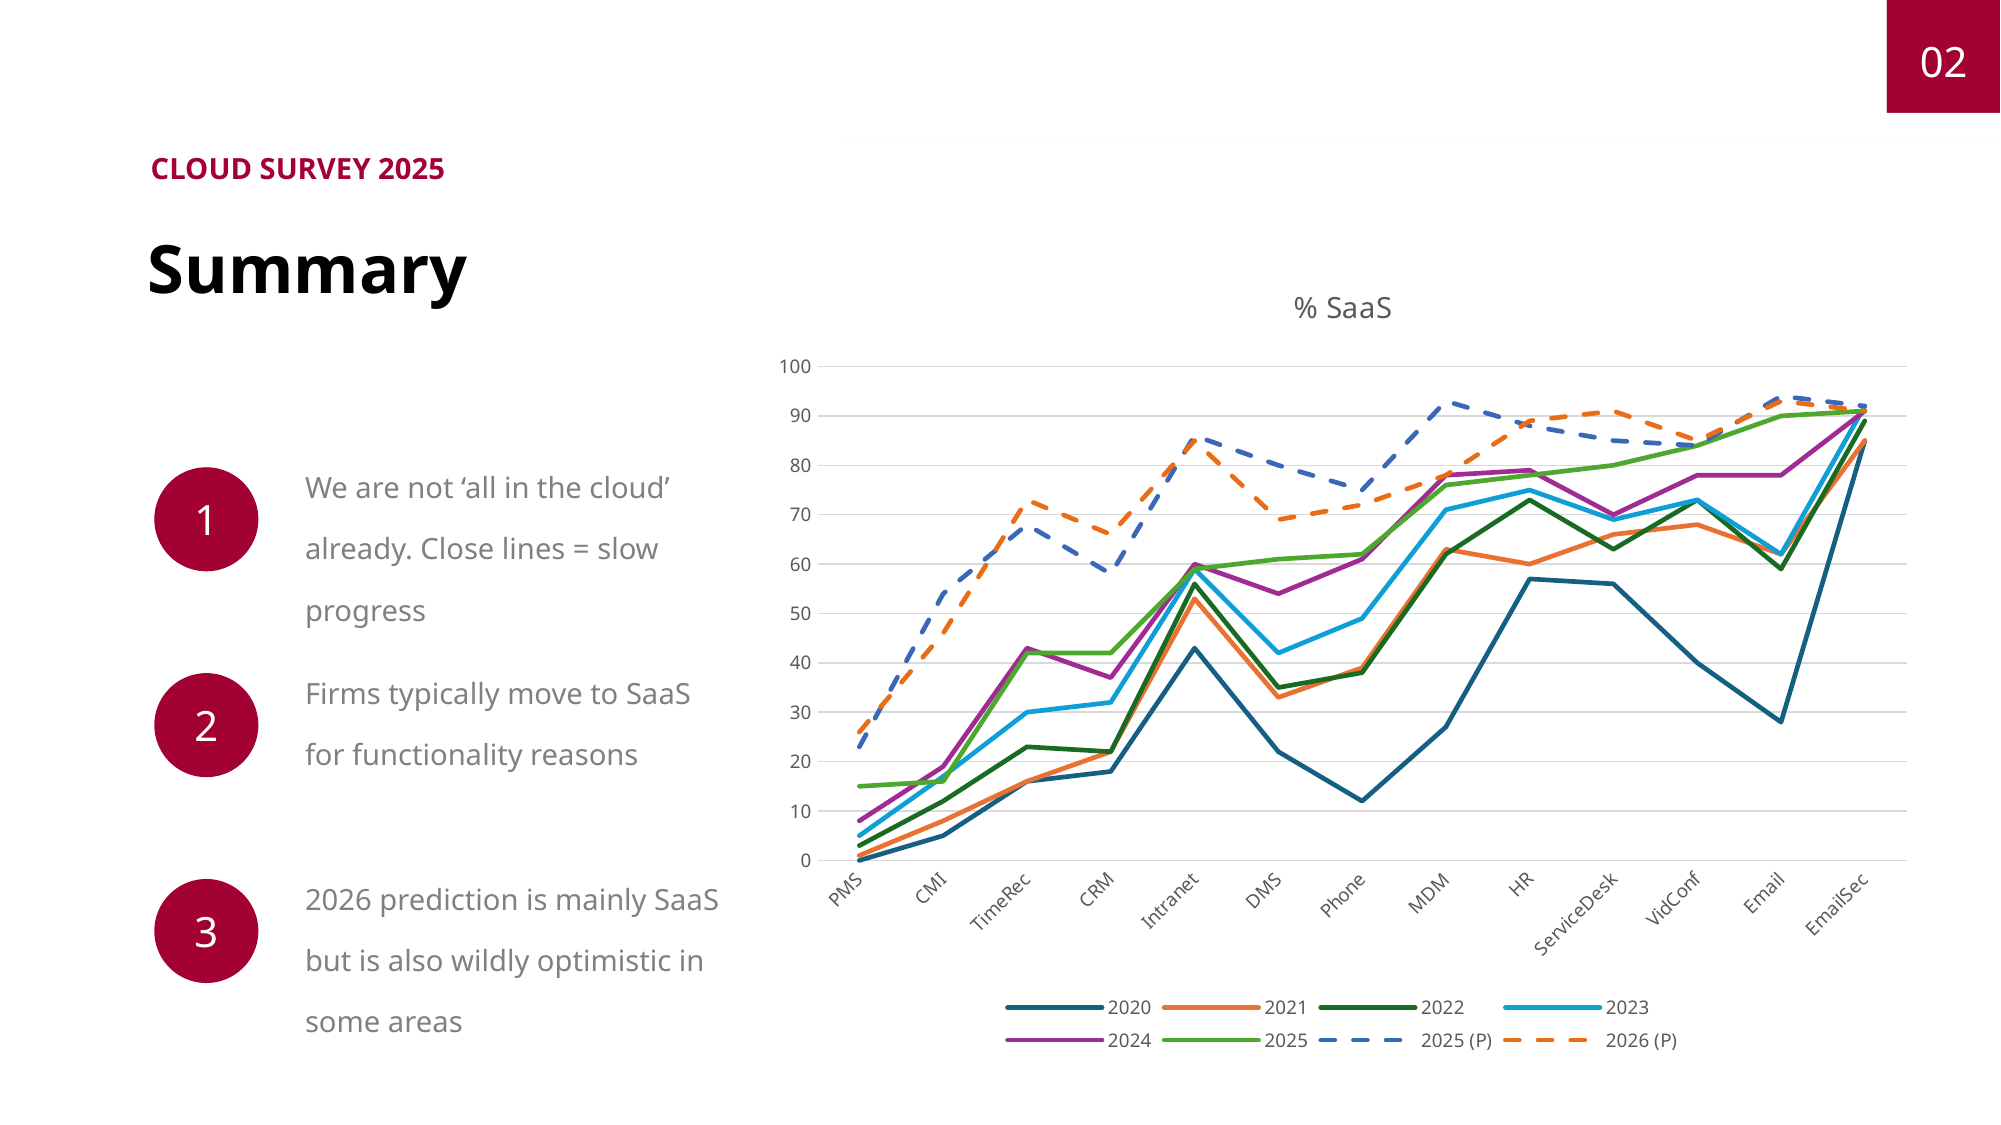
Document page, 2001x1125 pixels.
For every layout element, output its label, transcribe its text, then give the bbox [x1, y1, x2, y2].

list 02 [1884, 9, 1968, 113]
text_box [823, 141, 2000, 1017]
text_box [153, 641, 743, 778]
text_box Summary [133, 229, 743, 316]
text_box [153, 846, 743, 1043]
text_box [153, 435, 743, 631]
text_box CLOUD SURVEY 2025 [135, 142, 743, 193]
chart [754, 254, 1931, 1060]
